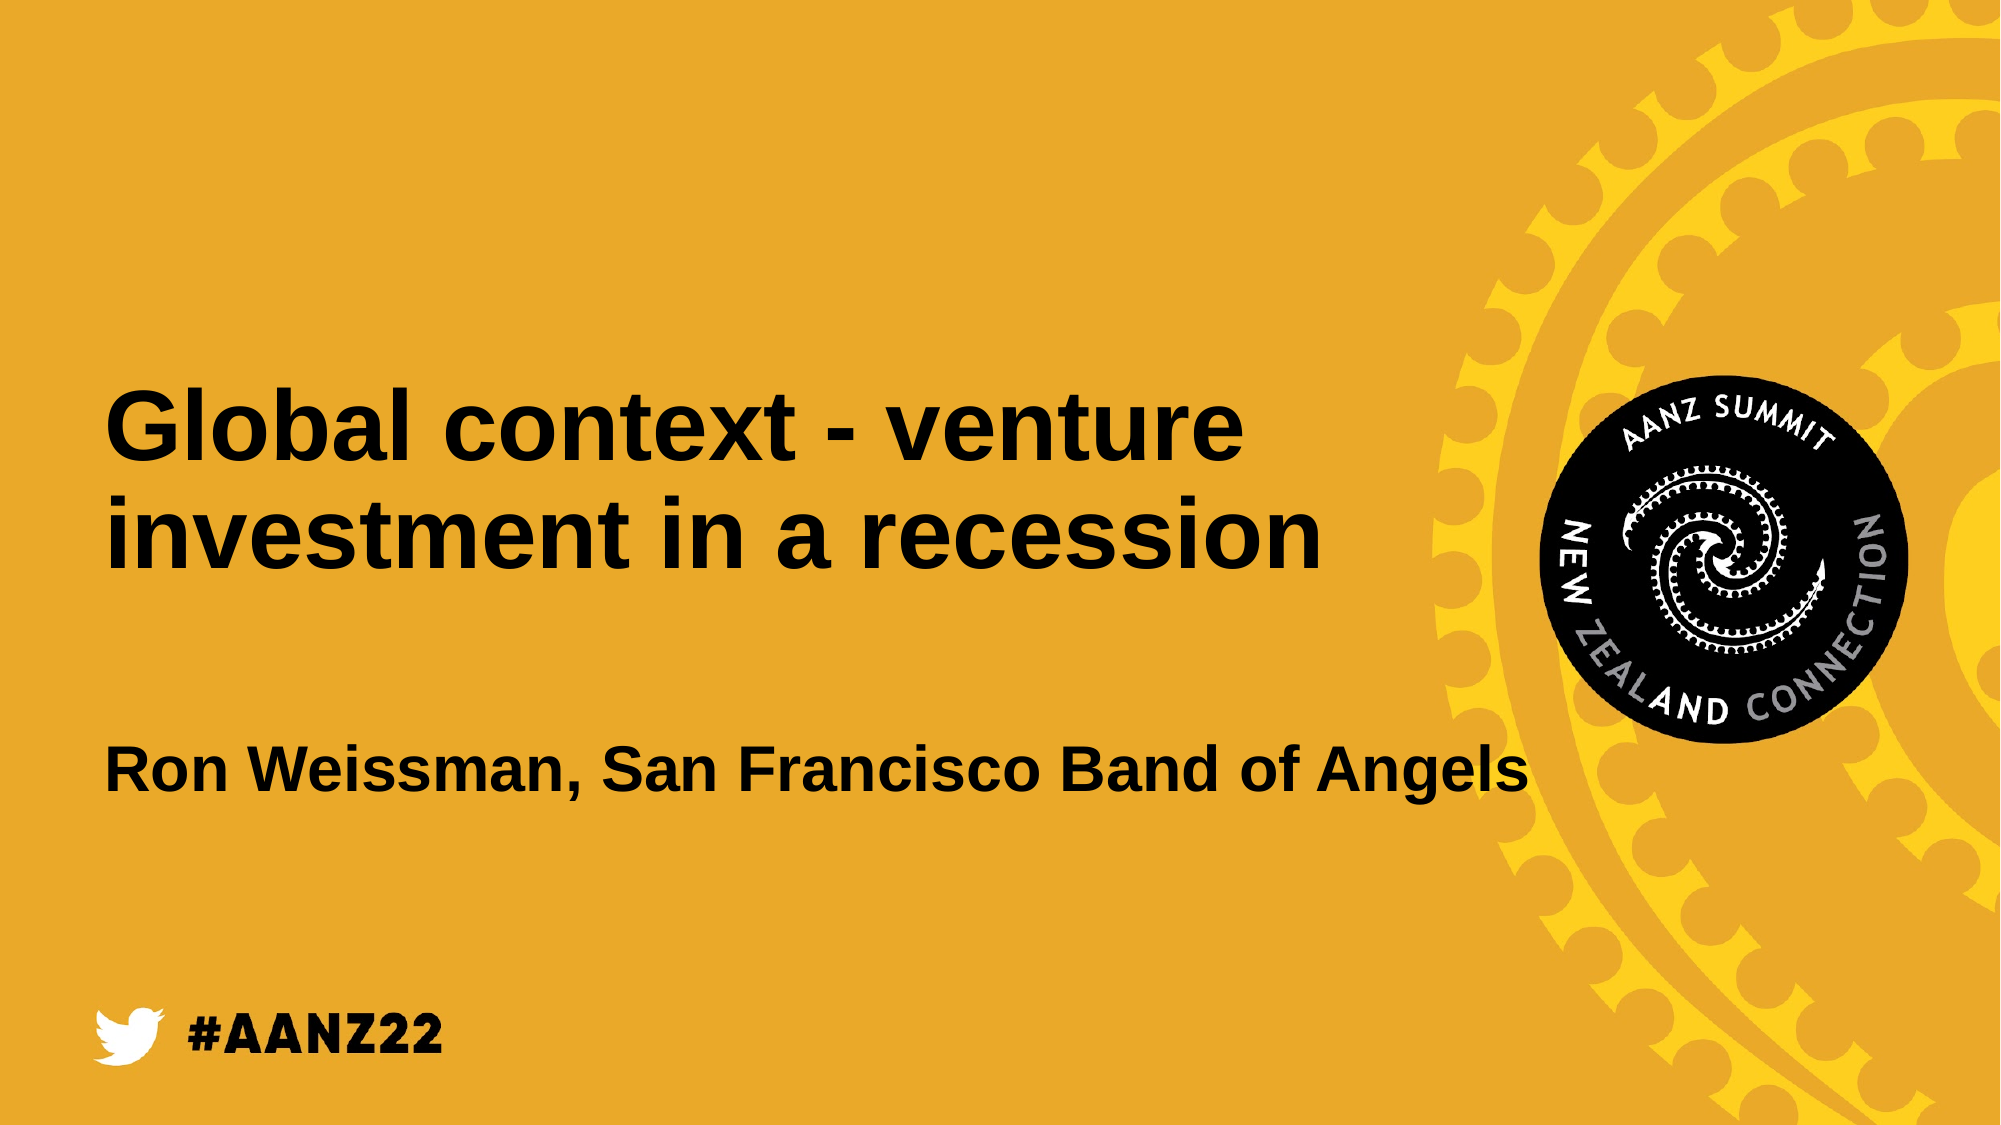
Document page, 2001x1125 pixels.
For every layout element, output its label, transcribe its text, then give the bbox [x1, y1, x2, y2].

picture [0, 0, 2001, 1125]
list Ron Weissman, San Francisco Band of Angels [89, 719, 1811, 878]
list Global context - venture investment in a recession [89, 366, 1456, 525]
